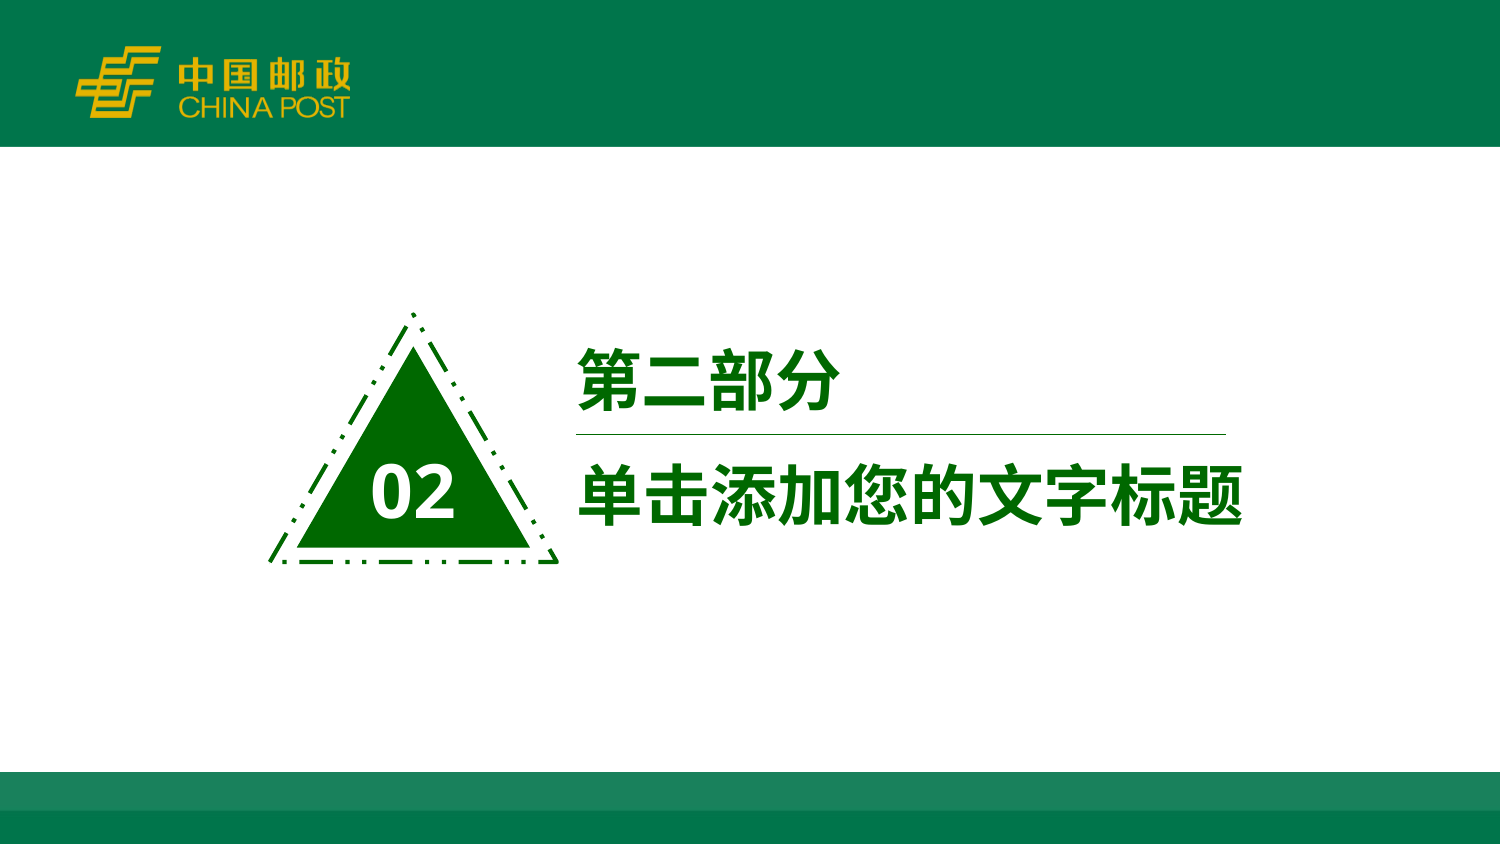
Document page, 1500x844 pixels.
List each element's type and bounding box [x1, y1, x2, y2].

picture [0, 0, 1500, 844]
text_box [269, 314, 558, 563]
